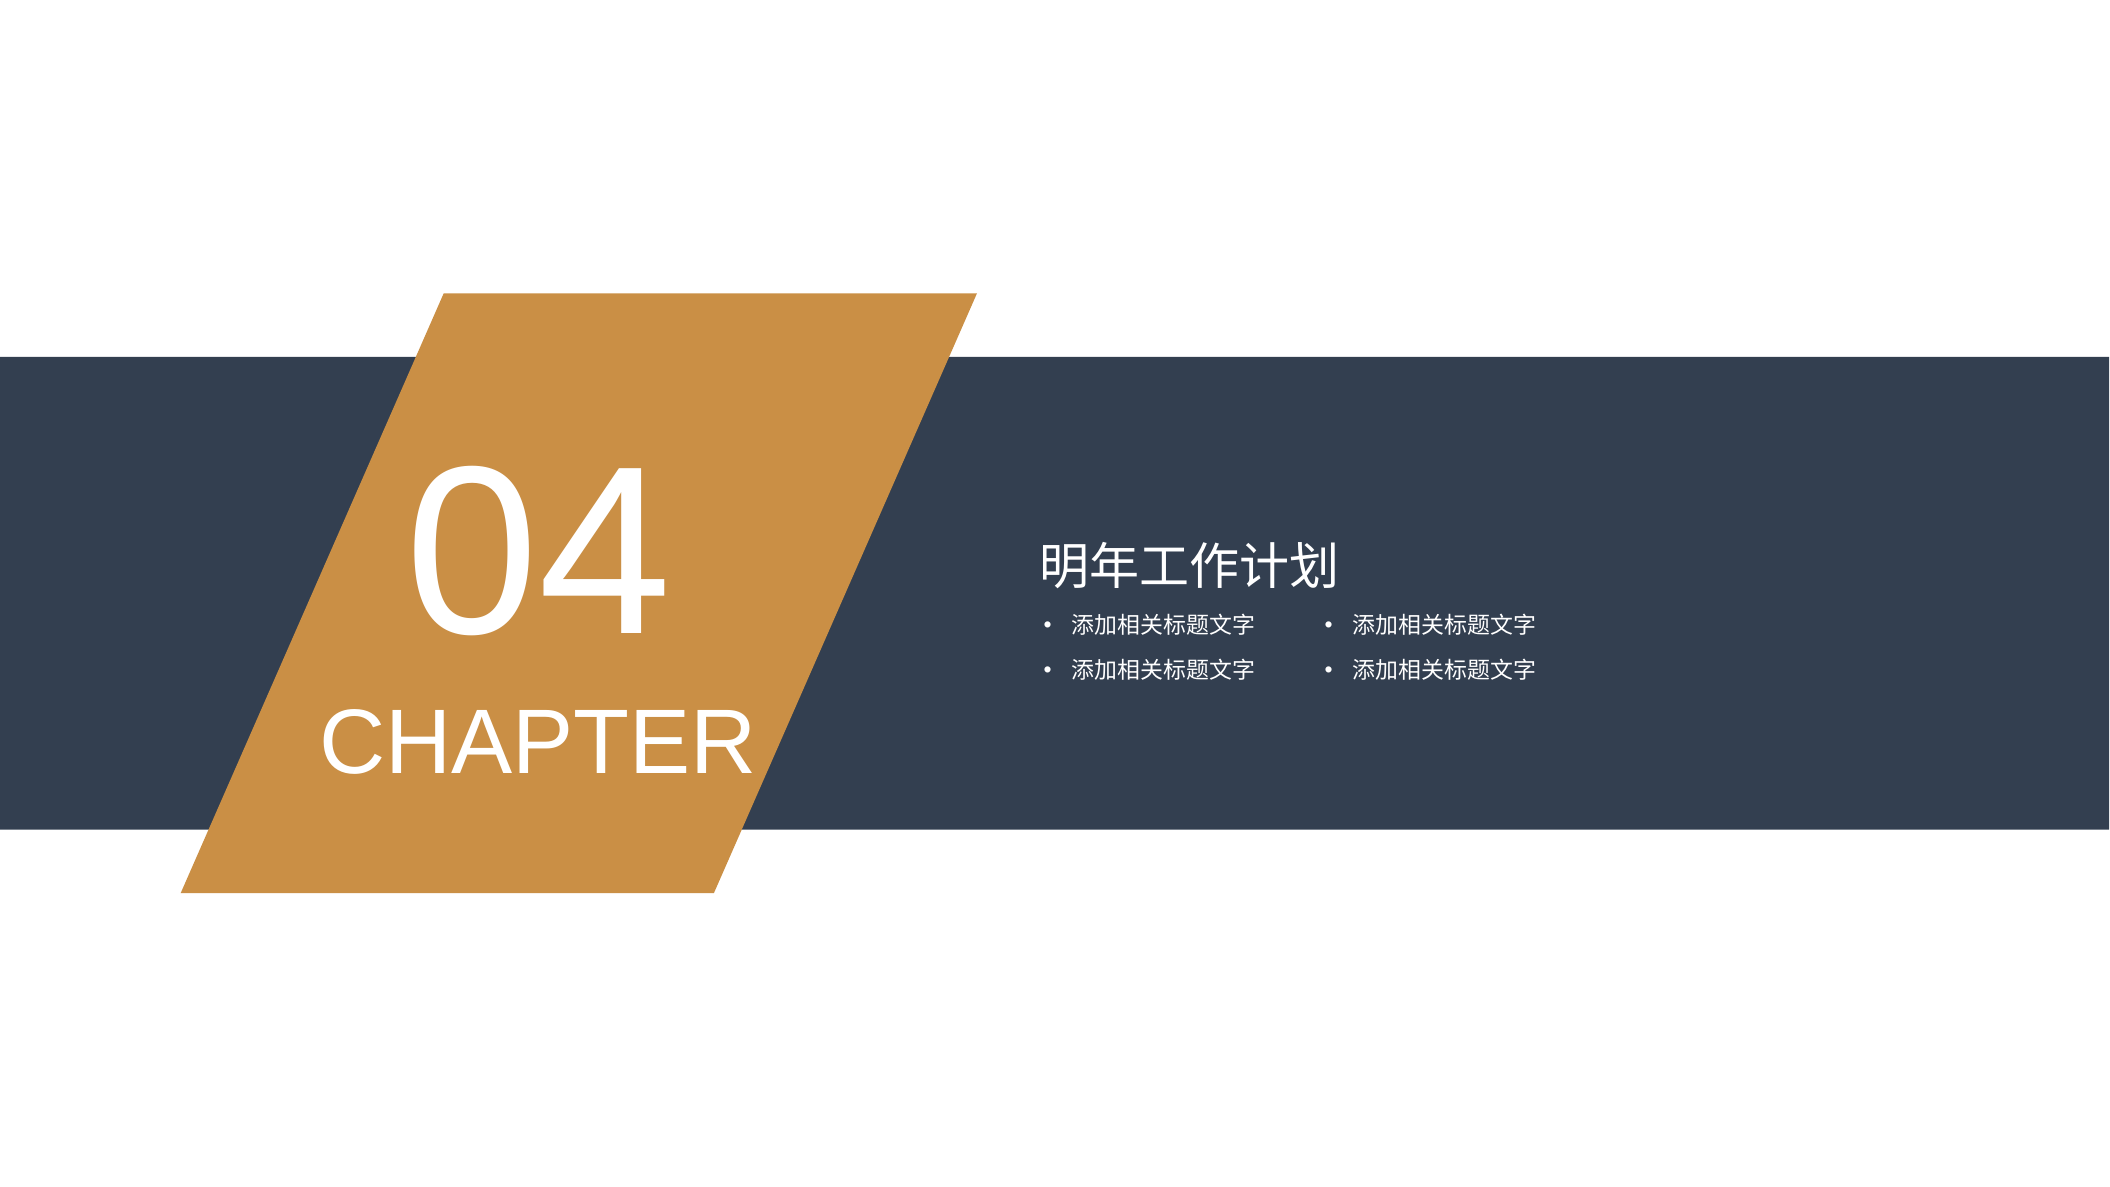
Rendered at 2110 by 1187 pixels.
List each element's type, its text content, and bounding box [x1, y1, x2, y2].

text_box 添加相关标题文字 [1028, 648, 1271, 691]
text_box 04 CHAPTER [314, 414, 763, 772]
text_box [744, 356, 2110, 830]
text_box 添加相关标题文字 [1309, 648, 1552, 691]
text_box [0, 356, 414, 830]
text_box 明年工作计划 [1039, 534, 1562, 595]
text_box 添加相关标题文字 [1309, 603, 1552, 646]
text_box 添加相关标题文字 [1028, 603, 1271, 646]
text_box [179, 292, 979, 895]
